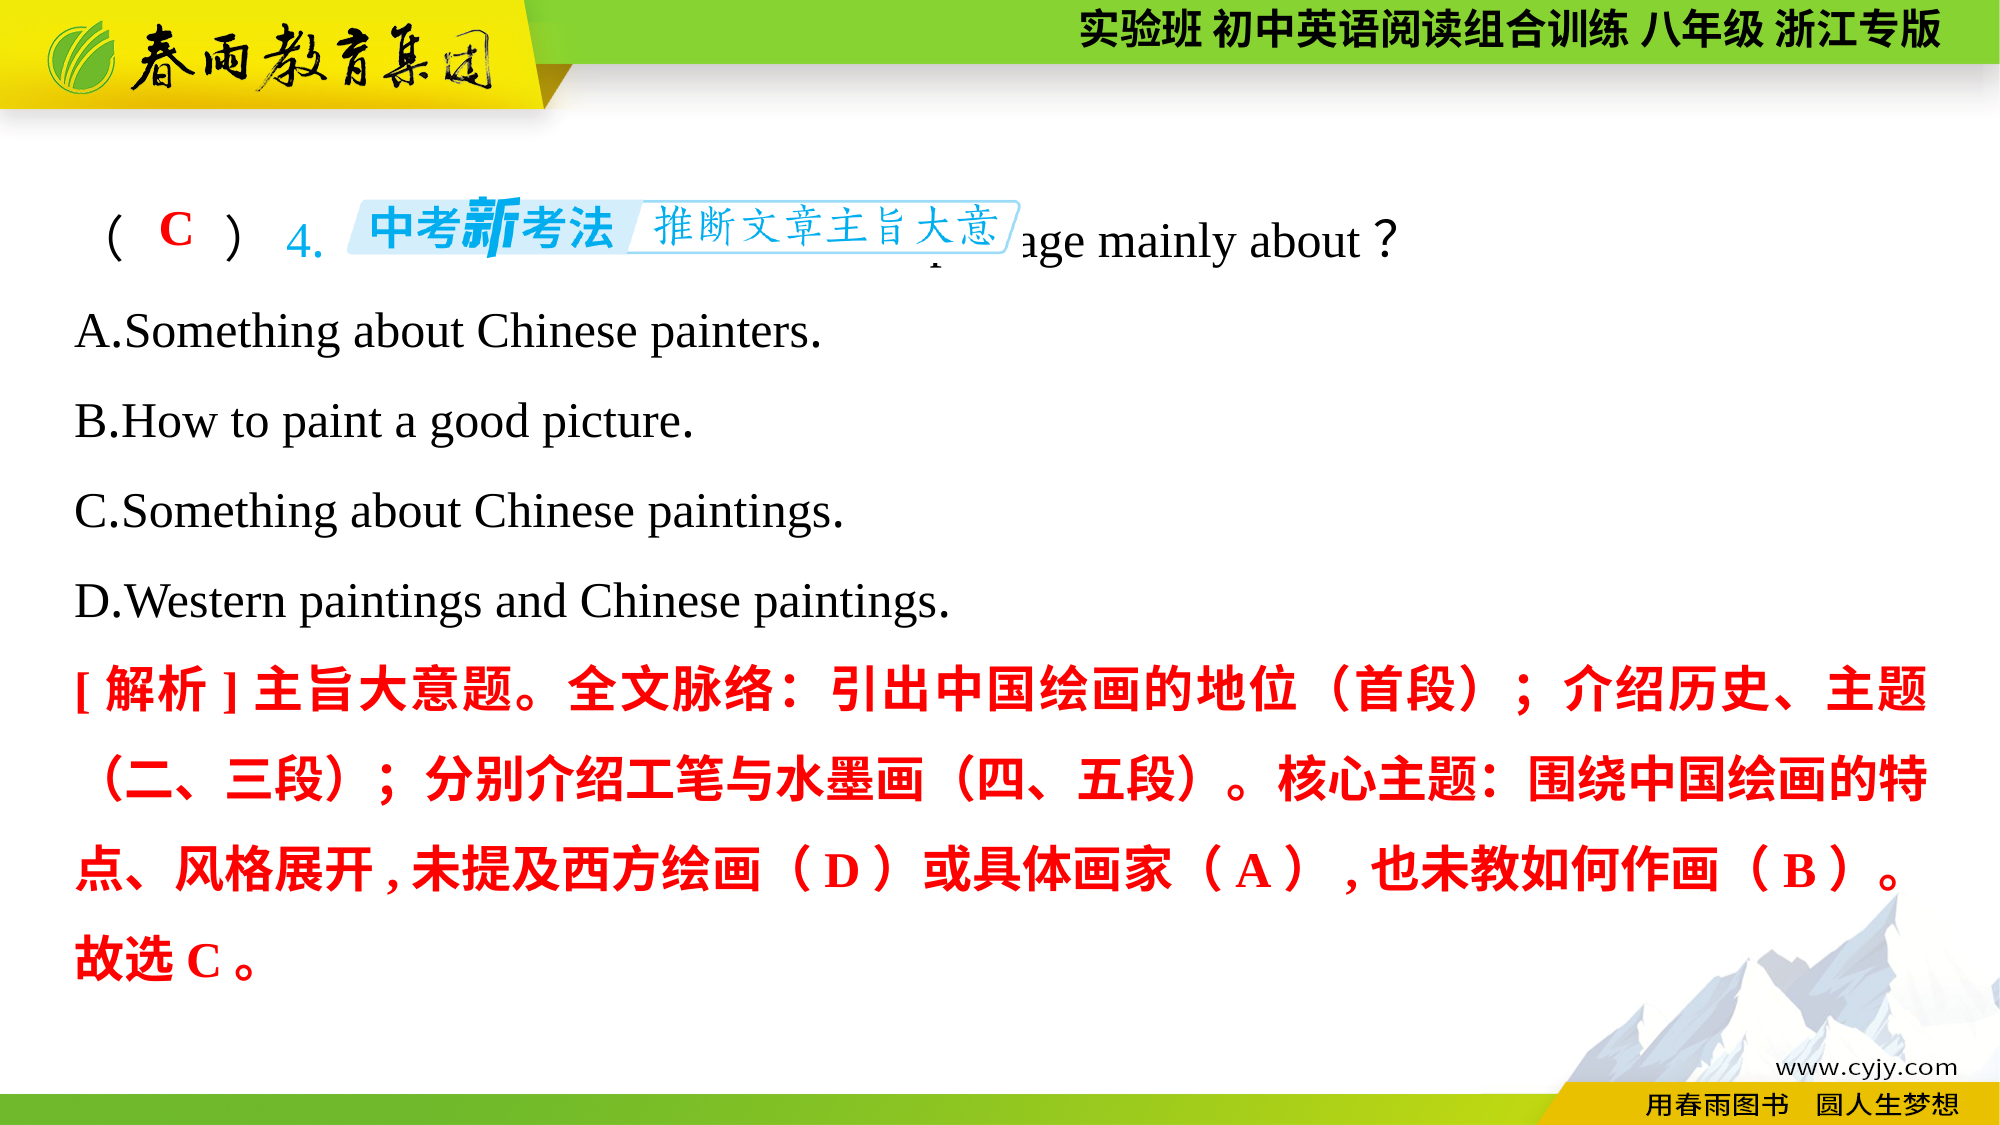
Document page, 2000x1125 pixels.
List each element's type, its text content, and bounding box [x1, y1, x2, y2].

list （ ）4. What’s the passage mainly about？ A.Something about Chinese painters. B.How to paint a good picture. C.Something about Chinese paintings. D.Western paintings and Chinese paintings. [59, 169, 1944, 620]
text_box C [143, 187, 210, 263]
text_box [解析]主旨大意题。全文脉络：引出中国绘画的地位（首段）；介绍历史、主题（二、三段）；分别介绍工笔与水墨画（四、五段）。核心主题：围绕中国绘画的特点、风格展开,未提及西方绘画（D）或具体画家（A）,也未教如何作画（B）。故选C。 [59, 620, 1944, 996]
picture [0, 0, 2000, 1125]
